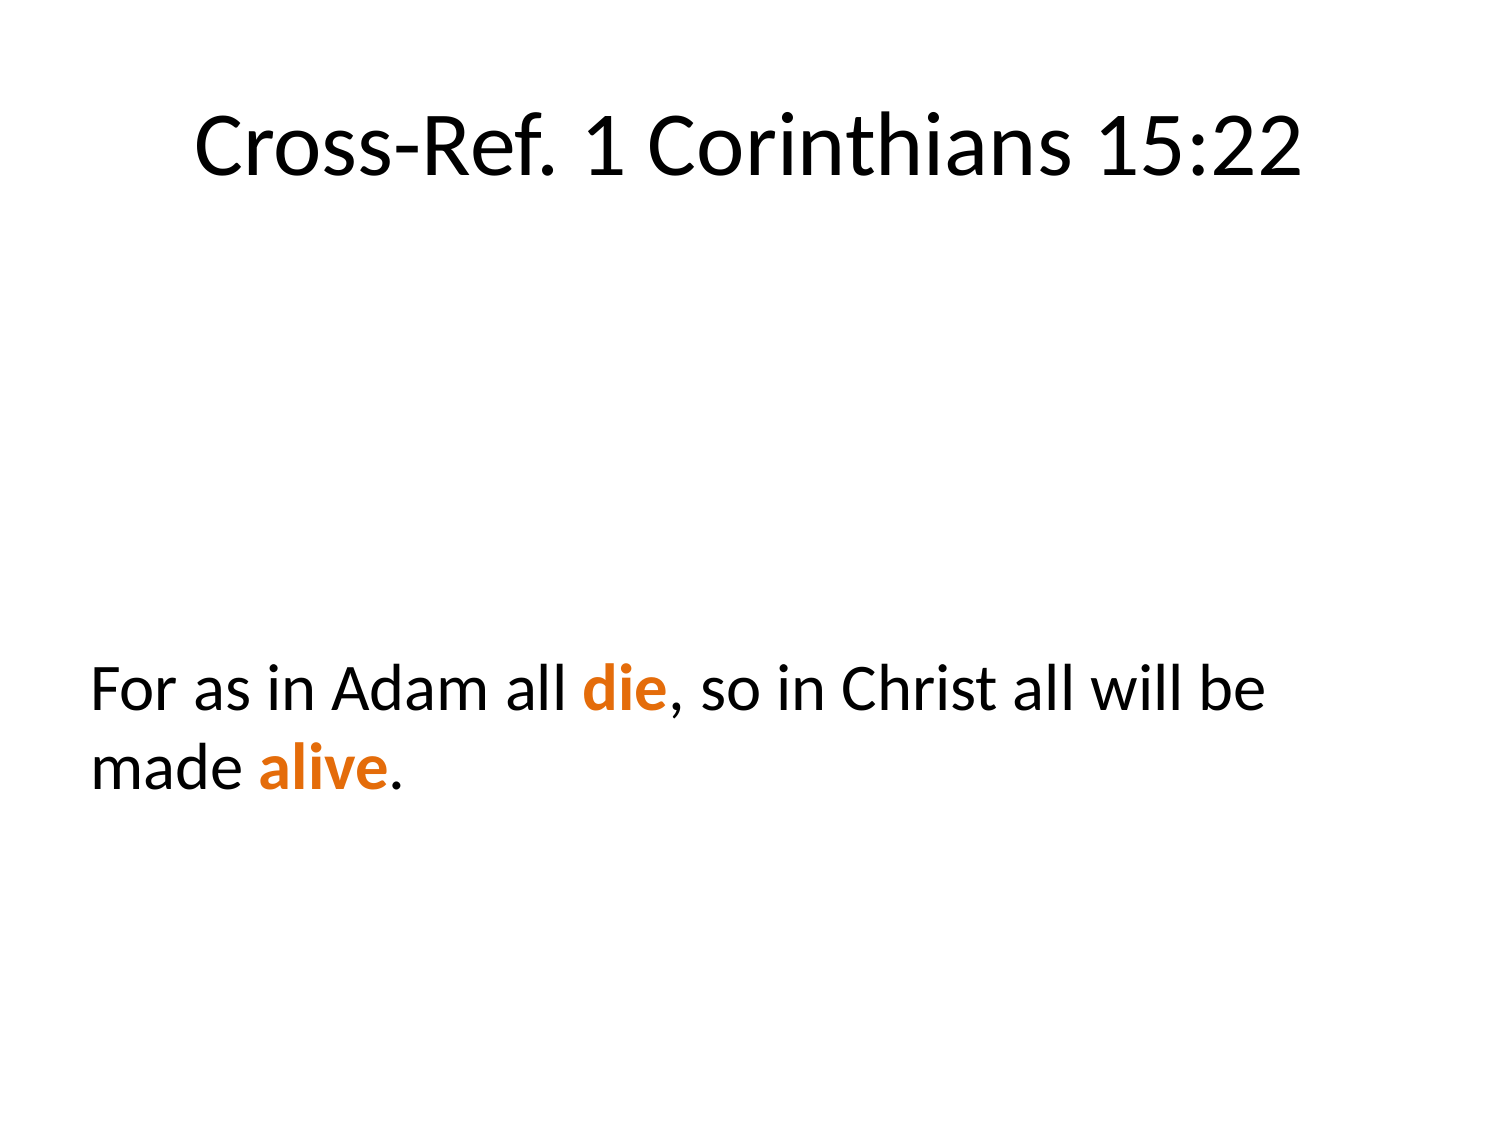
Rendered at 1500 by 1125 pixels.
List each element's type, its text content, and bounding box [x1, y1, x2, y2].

title Cross-Ref. 1 Corinthians 15:22 [75, 45, 1425, 233]
list For as in Adam all die, so in Christ all will be made alive. [75, 262, 1425, 1005]
